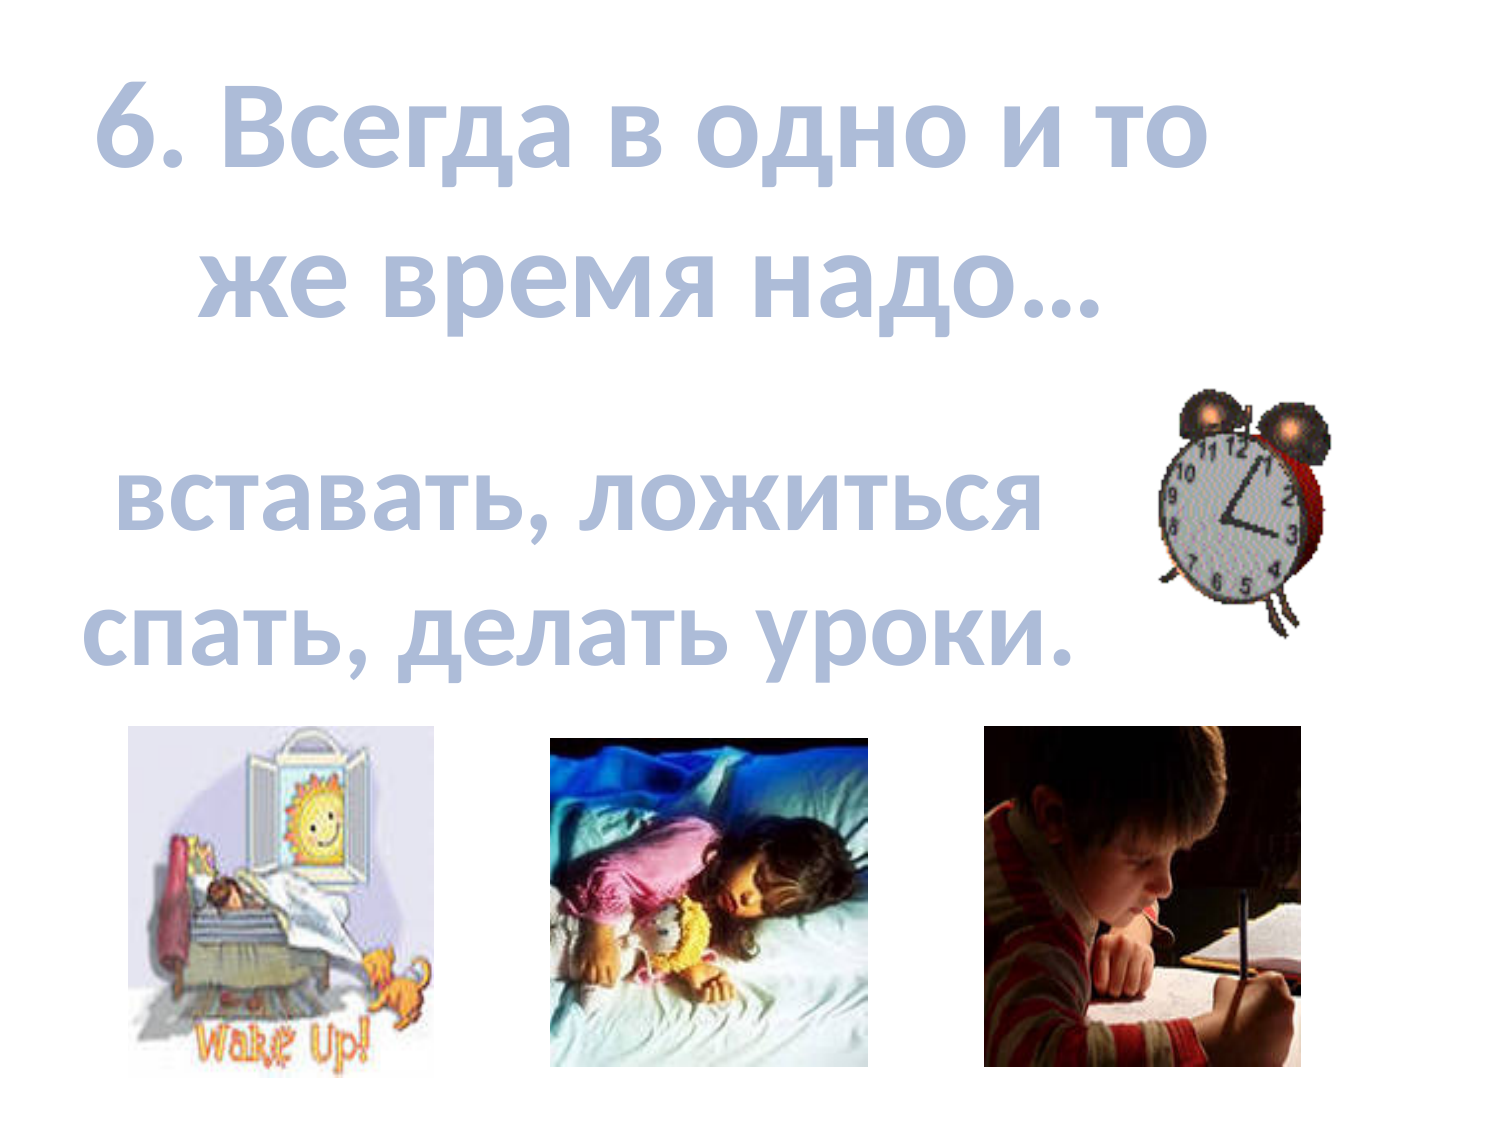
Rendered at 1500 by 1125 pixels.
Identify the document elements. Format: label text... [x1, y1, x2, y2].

text_box 6. Всегда в одно и то же время надо… [35, 35, 1269, 351]
picture [984, 726, 1301, 1067]
picture [550, 737, 868, 1067]
picture [128, 726, 434, 1079]
text_box вставать, ложиться спать, делать уроки. [35, 410, 1125, 696]
picture [1077, 339, 1413, 680]
